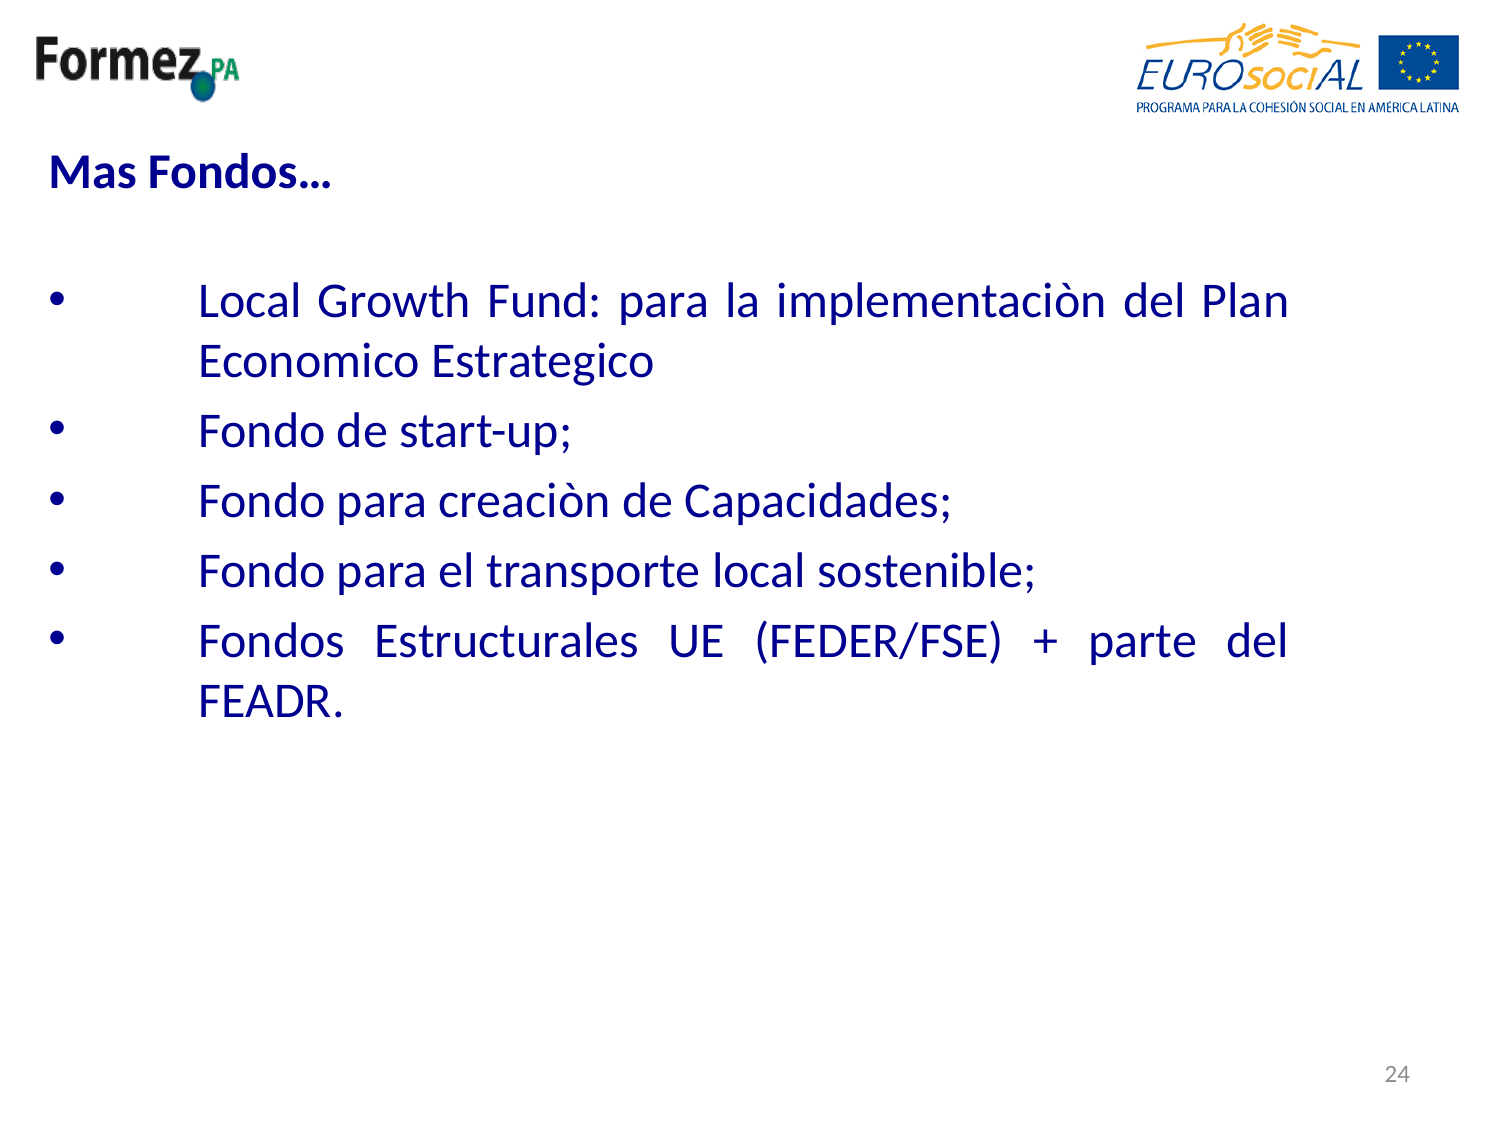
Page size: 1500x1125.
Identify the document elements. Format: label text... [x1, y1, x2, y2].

slide_number 24 [1074, 1042, 1425, 1103]
title Mas Fondos… [33, 120, 523, 216]
picture [32, 26, 241, 105]
text_box Local Growth Fund: para la implementaciòn del Plan Economico Estrategico Fondo de start-up; Fondo para creaciòn de Capacidades; Fondo para el transporte local sostenible; Fondos Estructurales UE (FEDER/FSE) + parte del FEADR. [33, 260, 1305, 1088]
picture [1134, 23, 1460, 113]
